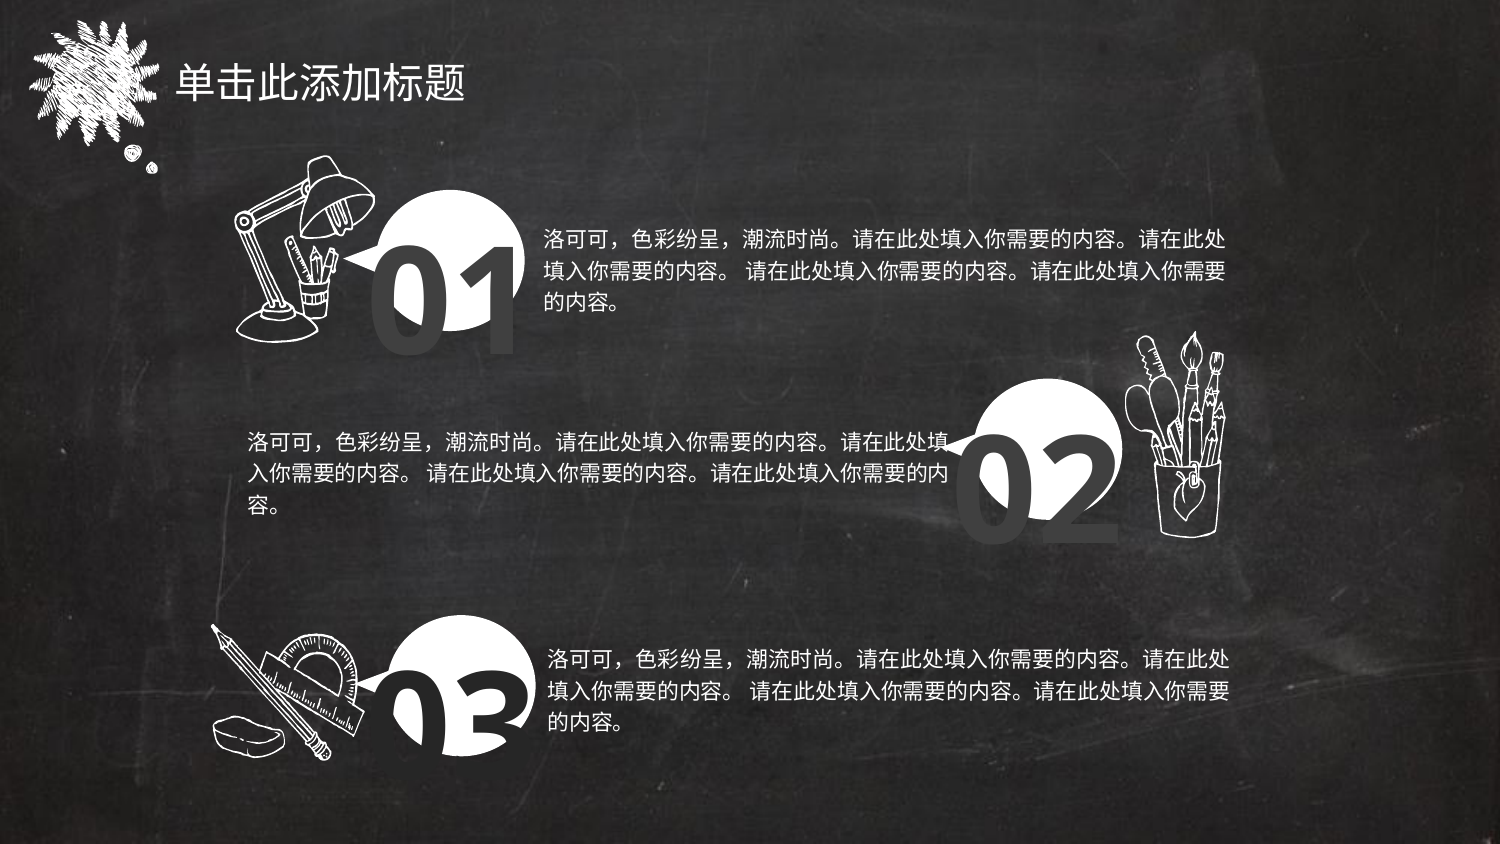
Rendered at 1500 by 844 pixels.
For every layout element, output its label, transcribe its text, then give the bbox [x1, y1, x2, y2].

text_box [936, 295, 1161, 584]
picture [0, 0, 1500, 844]
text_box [29, 19, 160, 174]
text_box 洛可可，色彩纷呈，潮流时尚。请在此处填入你需要的内容。请在此处填入你需要的内容。 请在此处填入你需要的内容。请在此处填入你需要的内容。 [591, 633, 1247, 743]
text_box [234, 154, 376, 343]
text_box 洛可可，色彩纷呈，潮流时尚。请在此处填入你需要的内容。请在此处填入你需要的内容。 请在此处填入你需要的内容。请在此处填入你需要的内容。 [609, 213, 1243, 323]
text_box [1165, 330, 1226, 539]
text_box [210, 623, 365, 761]
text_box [350, 532, 587, 821]
text_box 单击此添加标题 [163, 49, 561, 114]
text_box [351, 106, 604, 396]
text_box 洛可可，色彩纷呈，潮流时尚。请在此处填入你需要的内容。请在此处填入你需要的内容。 请在此处填入你需要的内容。请在此处填入你需要的内容。 [233, 416, 931, 525]
